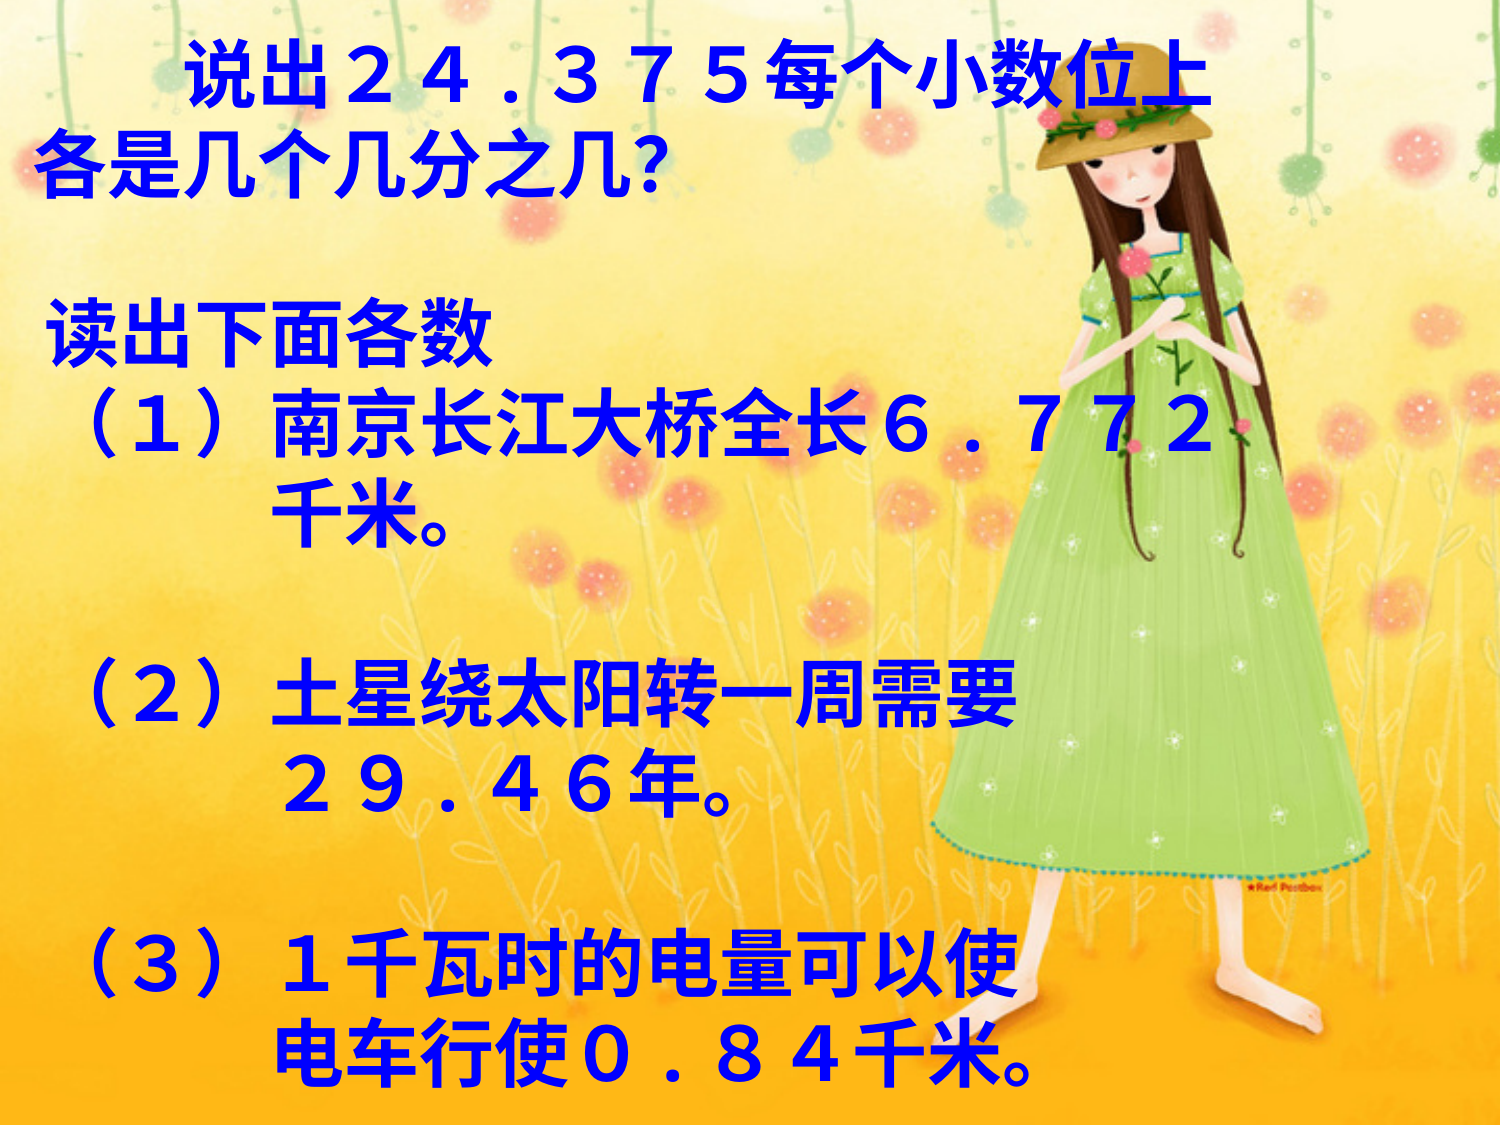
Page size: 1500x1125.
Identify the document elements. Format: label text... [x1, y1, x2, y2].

text_box 说出２４.３７５每个小数位上 各是几个几分之几？ [17, 20, 1230, 216]
text_box 读出下面各数 （１）南京长江大桥全长６.７７２ 千米。 （２）土星绕太阳转一周需要 ２９.４６年。 （３）１千瓦时的电量可以使 电车行使０.８４千米。 [29, 279, 1242, 1105]
picture [0, 0, 1500, 1125]
